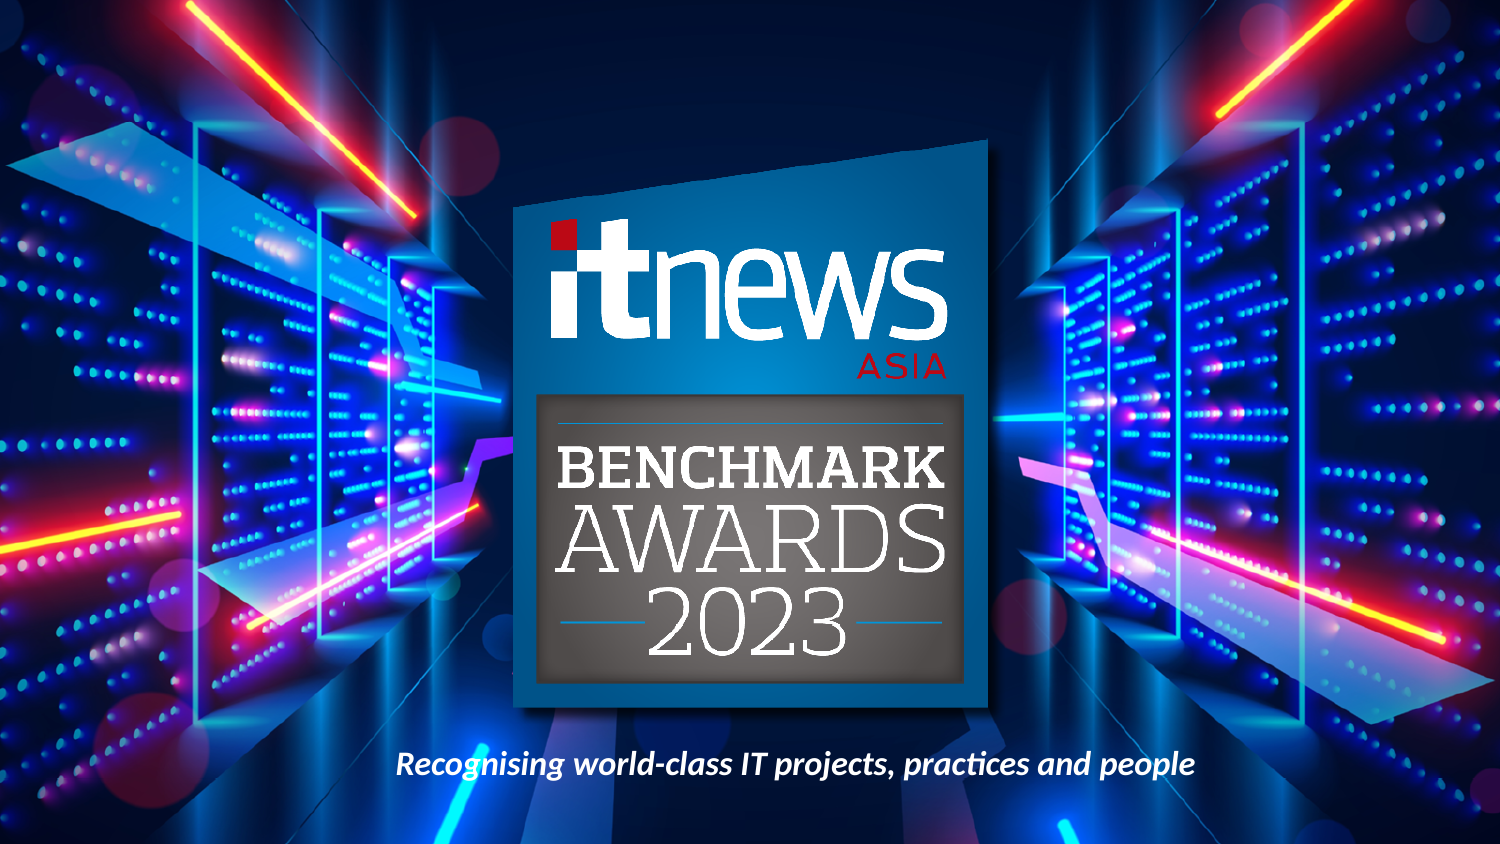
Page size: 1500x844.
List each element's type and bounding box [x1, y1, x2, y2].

list [0, 0, 1500, 844]
